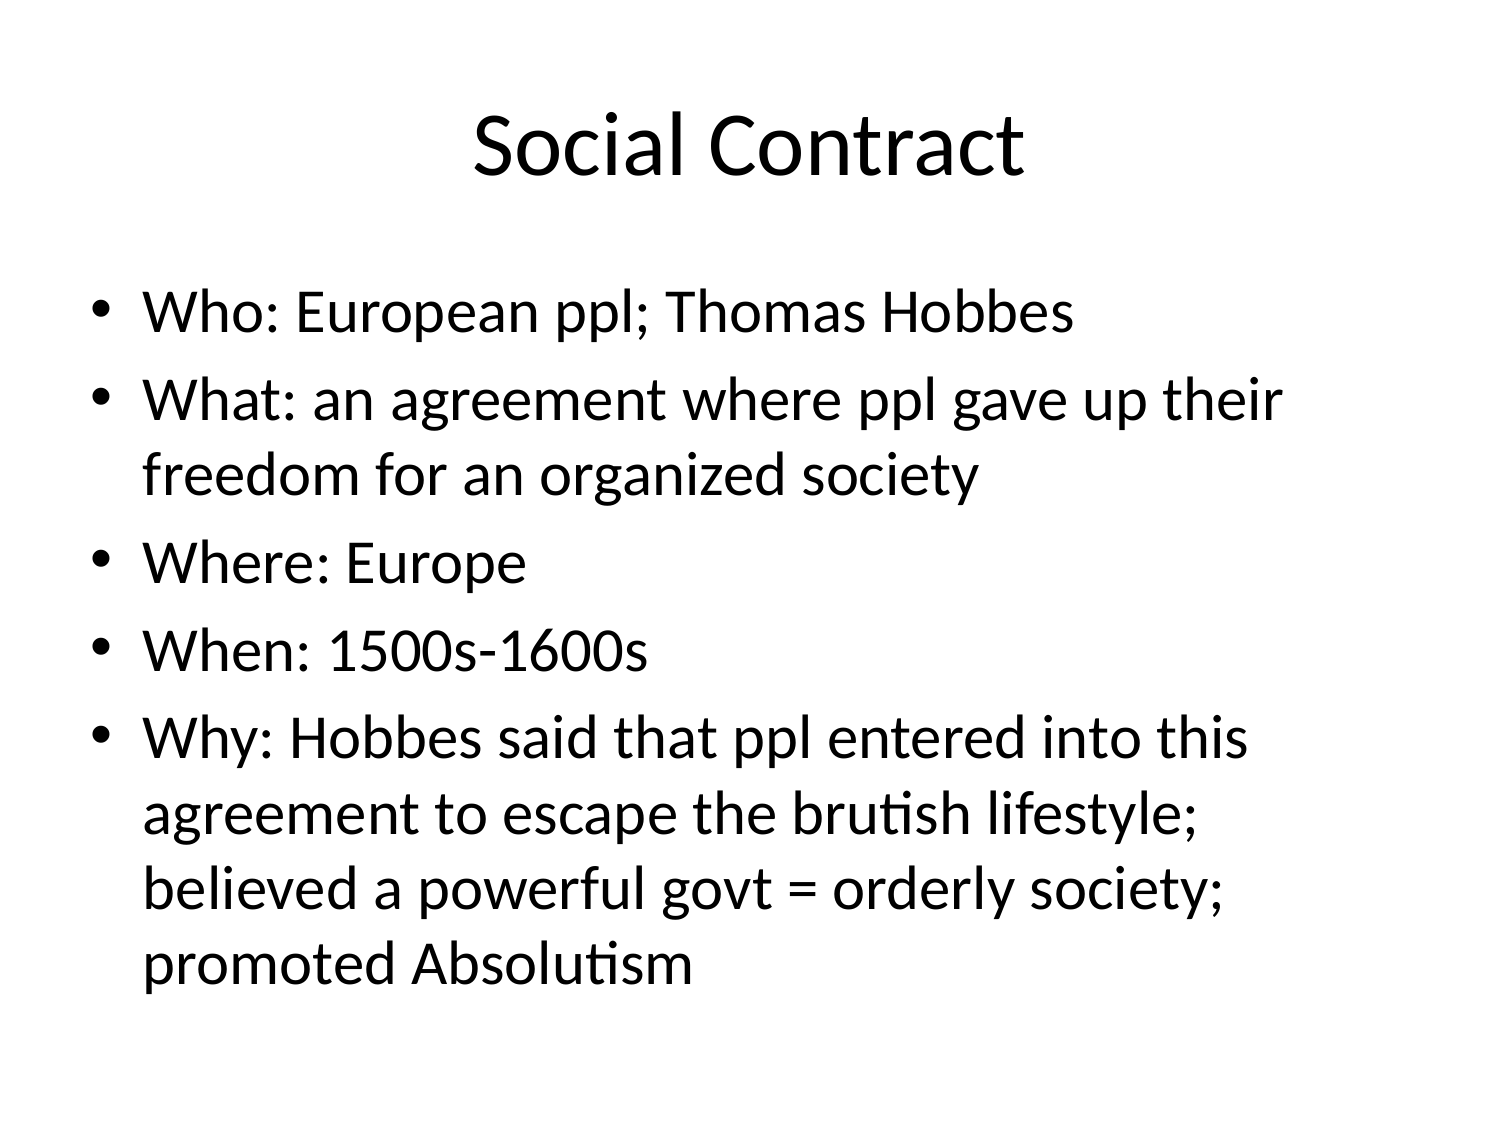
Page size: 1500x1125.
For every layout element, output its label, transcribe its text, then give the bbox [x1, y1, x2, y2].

list Who: European ppl; Thomas Hobbes What: an agreement where ppl gave up their freedom for an organized society Where: Europe When: 1500s-1600s Why: Hobbes said that ppl entered into this agreement to escape the brutish lifestyle; believed a powerful govt = orderly society; promoted Absolutism [75, 262, 1425, 1005]
title Social Contract [75, 45, 1425, 233]
